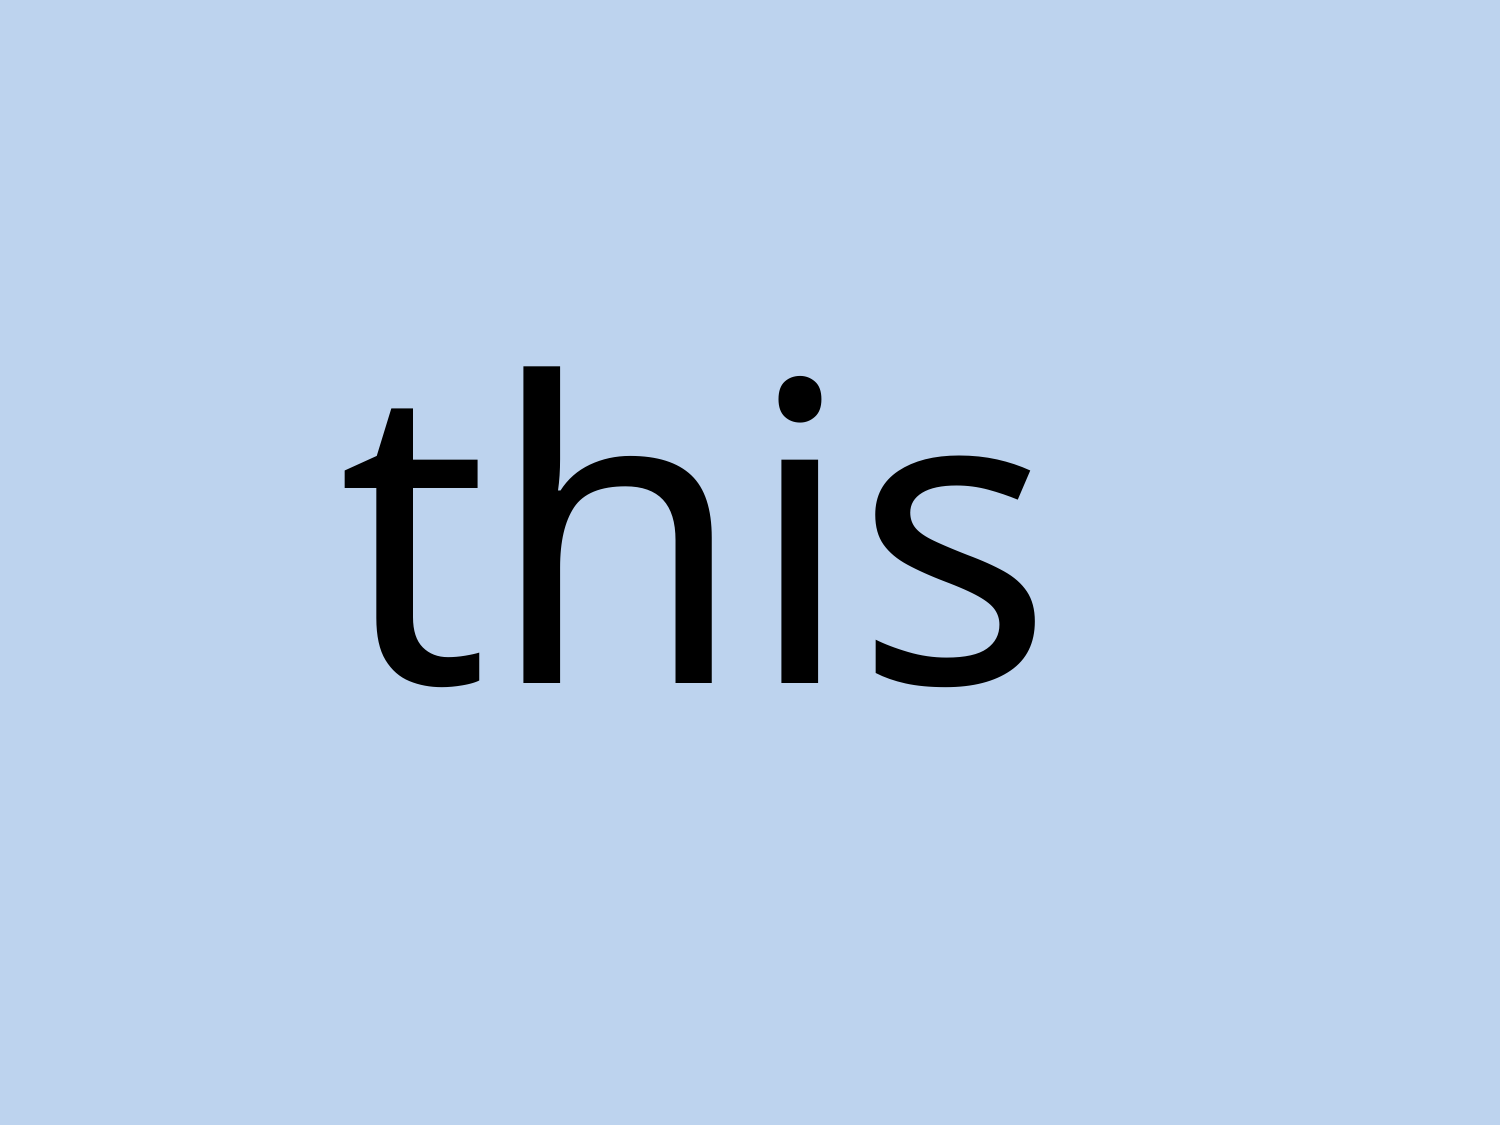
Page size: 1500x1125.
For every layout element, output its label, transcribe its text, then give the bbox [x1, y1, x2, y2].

text_box this [41, 259, 1459, 775]
